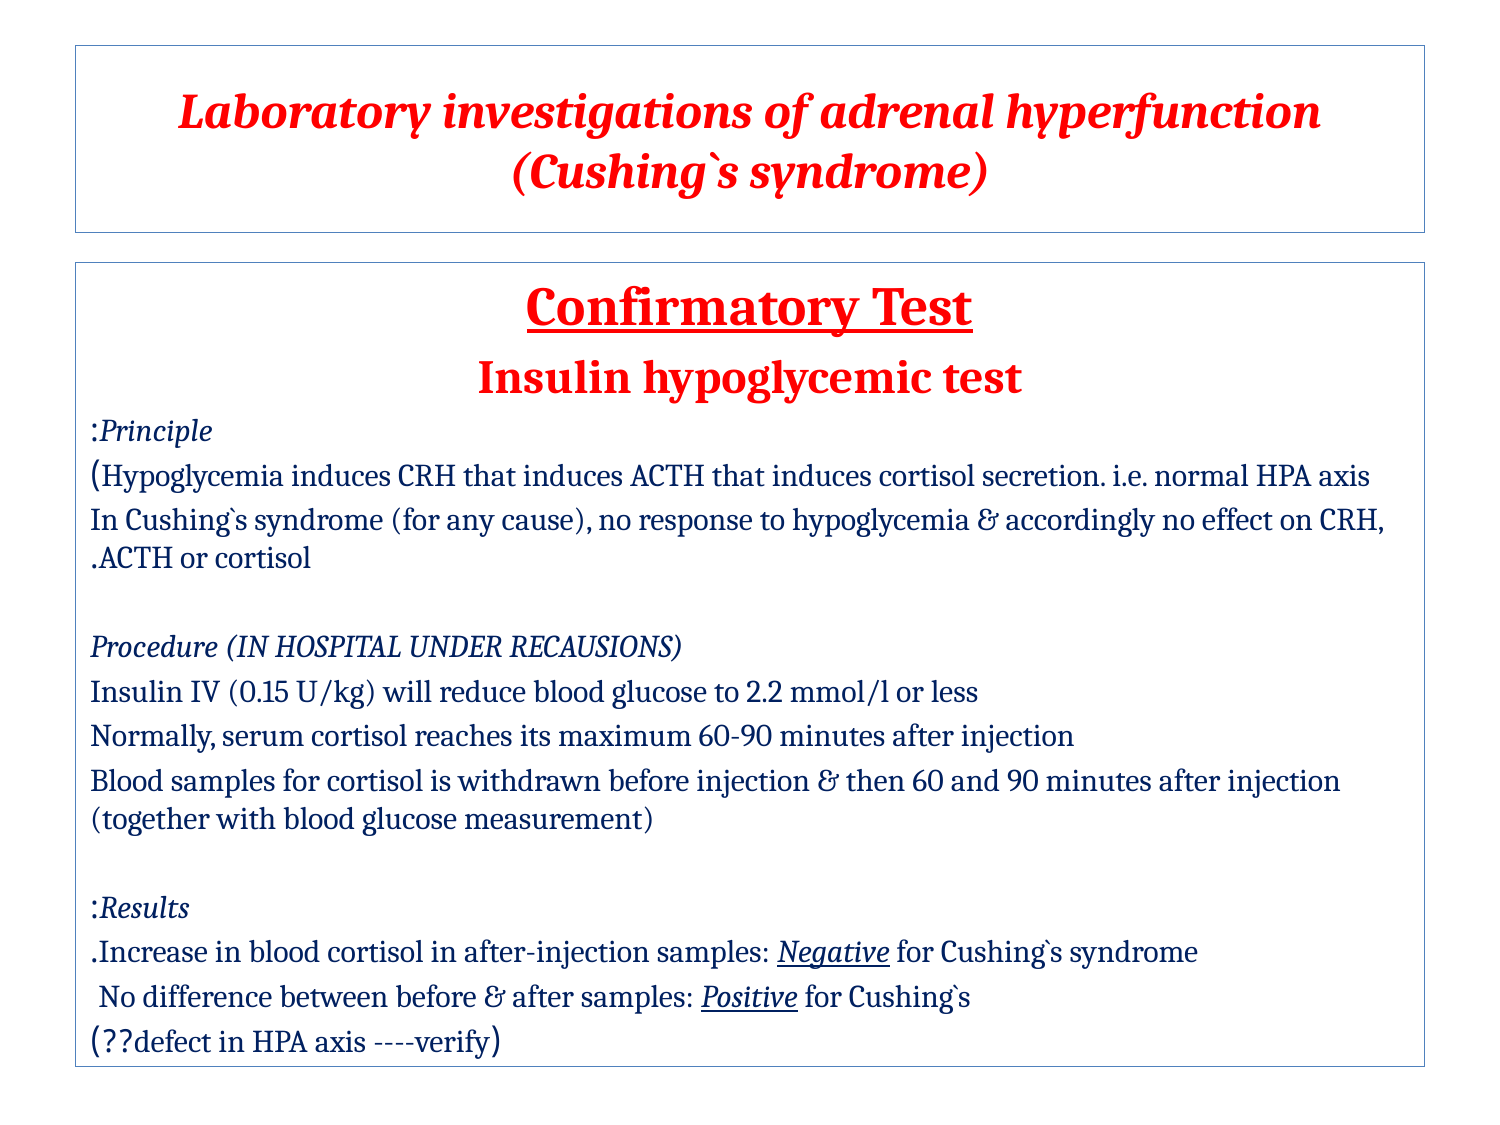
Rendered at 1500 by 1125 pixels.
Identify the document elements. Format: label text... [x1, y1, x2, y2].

title Laboratory investigations of adrenal hyperfunction (Cushing`s syndrome) [75, 45, 1425, 233]
list Confirmatory Test Insulin hypoglycemic test Principle: Hypoglycemia induces CRH that induces ACTH that induces cortisol secretion. i.e. normal HPA axis) In Cushing`s syndrome (for any cause), no response to hypoglycemia & accordingly no effect on CRH, ACTH or cortisol. Procedure (IN HOSPITAL UNDER RECAUSIONS) Insulin IV (0.15 U/kg) will reduce blood glucose to 2.2 mmol/l or less Normally, serum cortisol reaches its maximum 60-90 minutes after injection Blood samples for cortisol is withdrawn before injection & then 60 and 90 minutes after injection (together with blood glucose measurement) Results: Increase in blood cortisol in after-injection samples: Negative for Cushing`s syndrome. No difference between before & after samples: Positive for Cushing`s (defect in HPA axis ----verify??) [75, 262, 1425, 1067]
